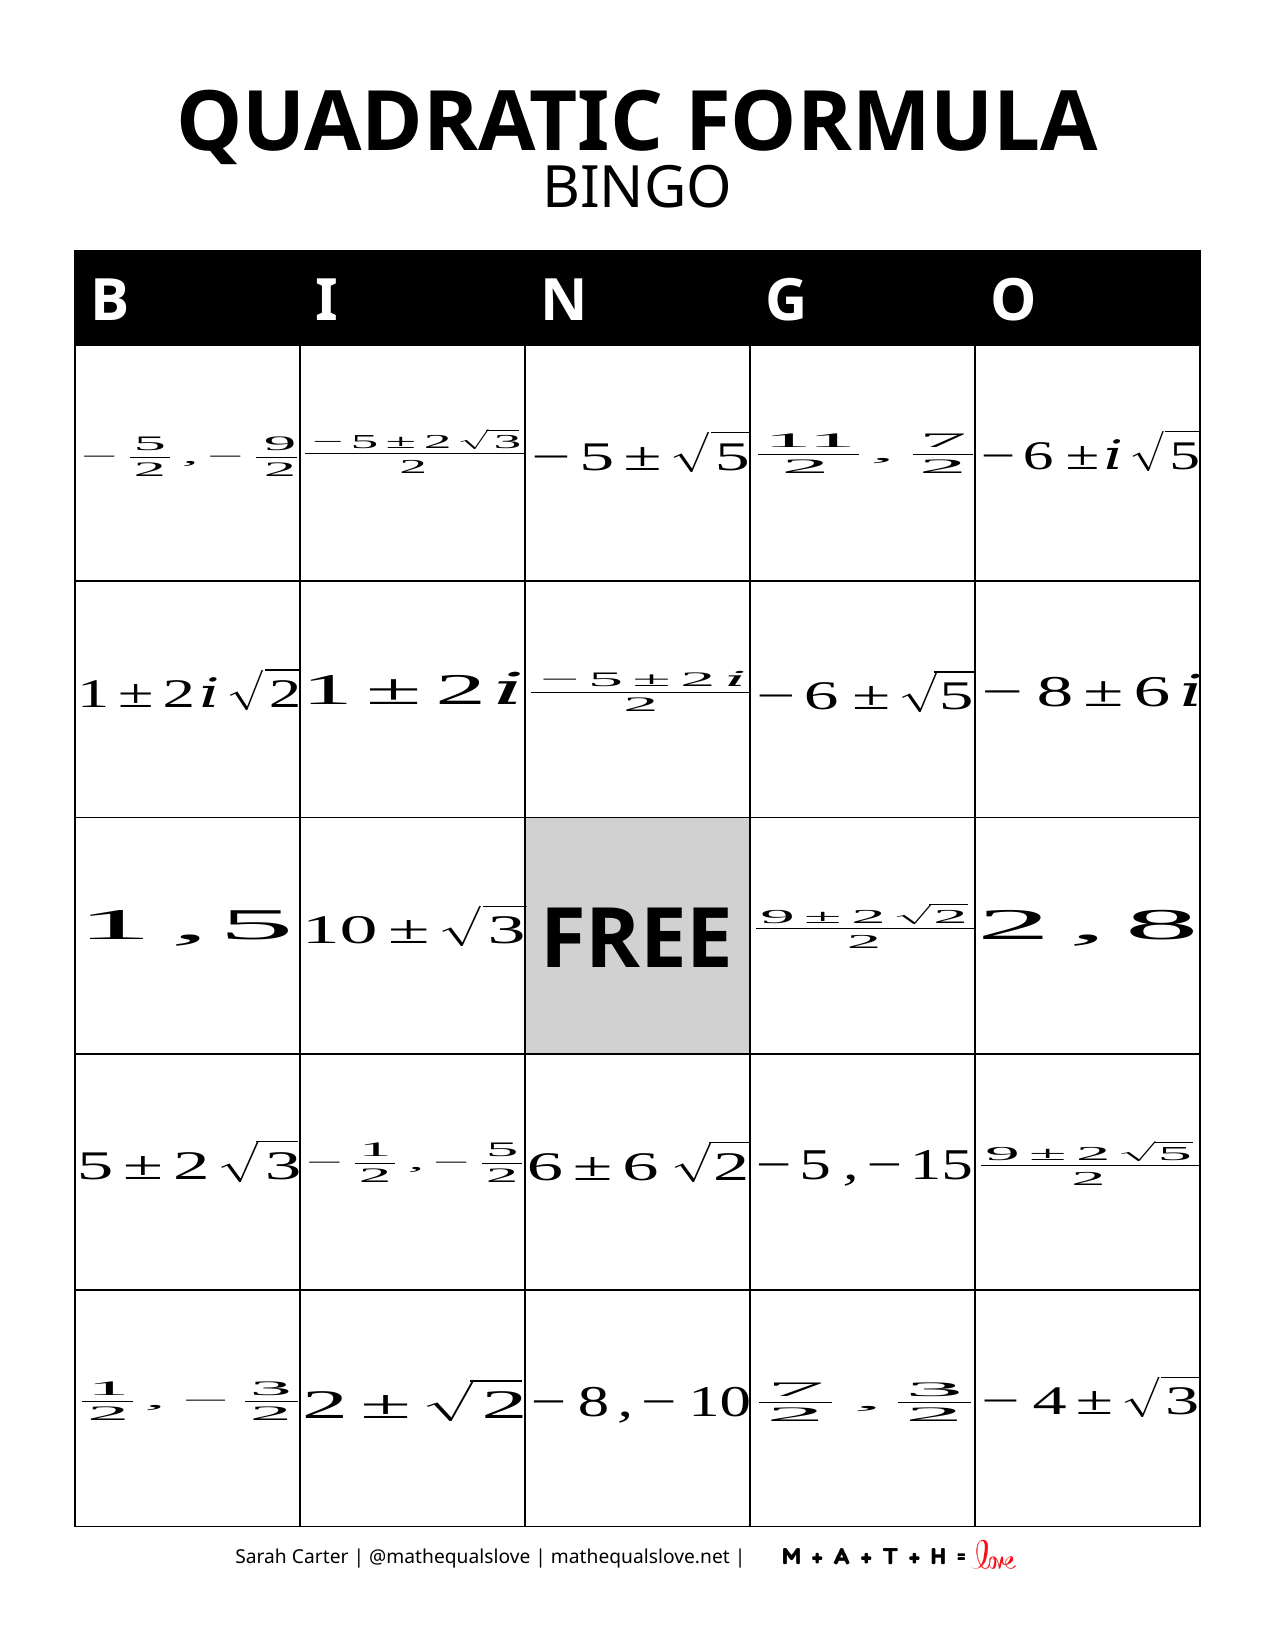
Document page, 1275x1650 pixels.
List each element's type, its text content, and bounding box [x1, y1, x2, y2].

table_header O [976, 251, 1199, 344]
table_cell [976, 346, 1199, 580]
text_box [220, 1535, 1055, 1576]
table_cell [301, 1055, 524, 1289]
table_cell [976, 818, 1199, 1053]
table_cell [301, 346, 524, 580]
table_cell [976, 1055, 1199, 1289]
table_cell [751, 818, 974, 1053]
table_cell [526, 346, 749, 580]
table_header I [301, 251, 524, 344]
table_cell [76, 582, 299, 817]
table_header B [76, 251, 299, 344]
table_header G [751, 251, 974, 344]
table_cell [976, 1291, 1199, 1526]
table_header N [526, 251, 749, 344]
table_cell FREE [526, 818, 749, 1053]
table_cell [751, 582, 974, 817]
table_cell [76, 1055, 299, 1289]
table_cell [301, 582, 524, 817]
table_cell [526, 1291, 749, 1526]
table_cell [301, 818, 524, 1053]
table_cell [526, 582, 749, 817]
text_box QUADRATIC FORMULA [74, 59, 1200, 175]
table_cell [751, 1055, 974, 1289]
table_cell [76, 346, 299, 580]
table_cell [976, 582, 1199, 817]
table_cell [301, 1291, 524, 1526]
table_cell [76, 818, 299, 1053]
table_cell [751, 1291, 974, 1526]
table_cell [76, 1291, 299, 1526]
table_cell [526, 1055, 749, 1289]
text_box BINGO [74, 175, 1200, 226]
table_cell [751, 346, 974, 580]
